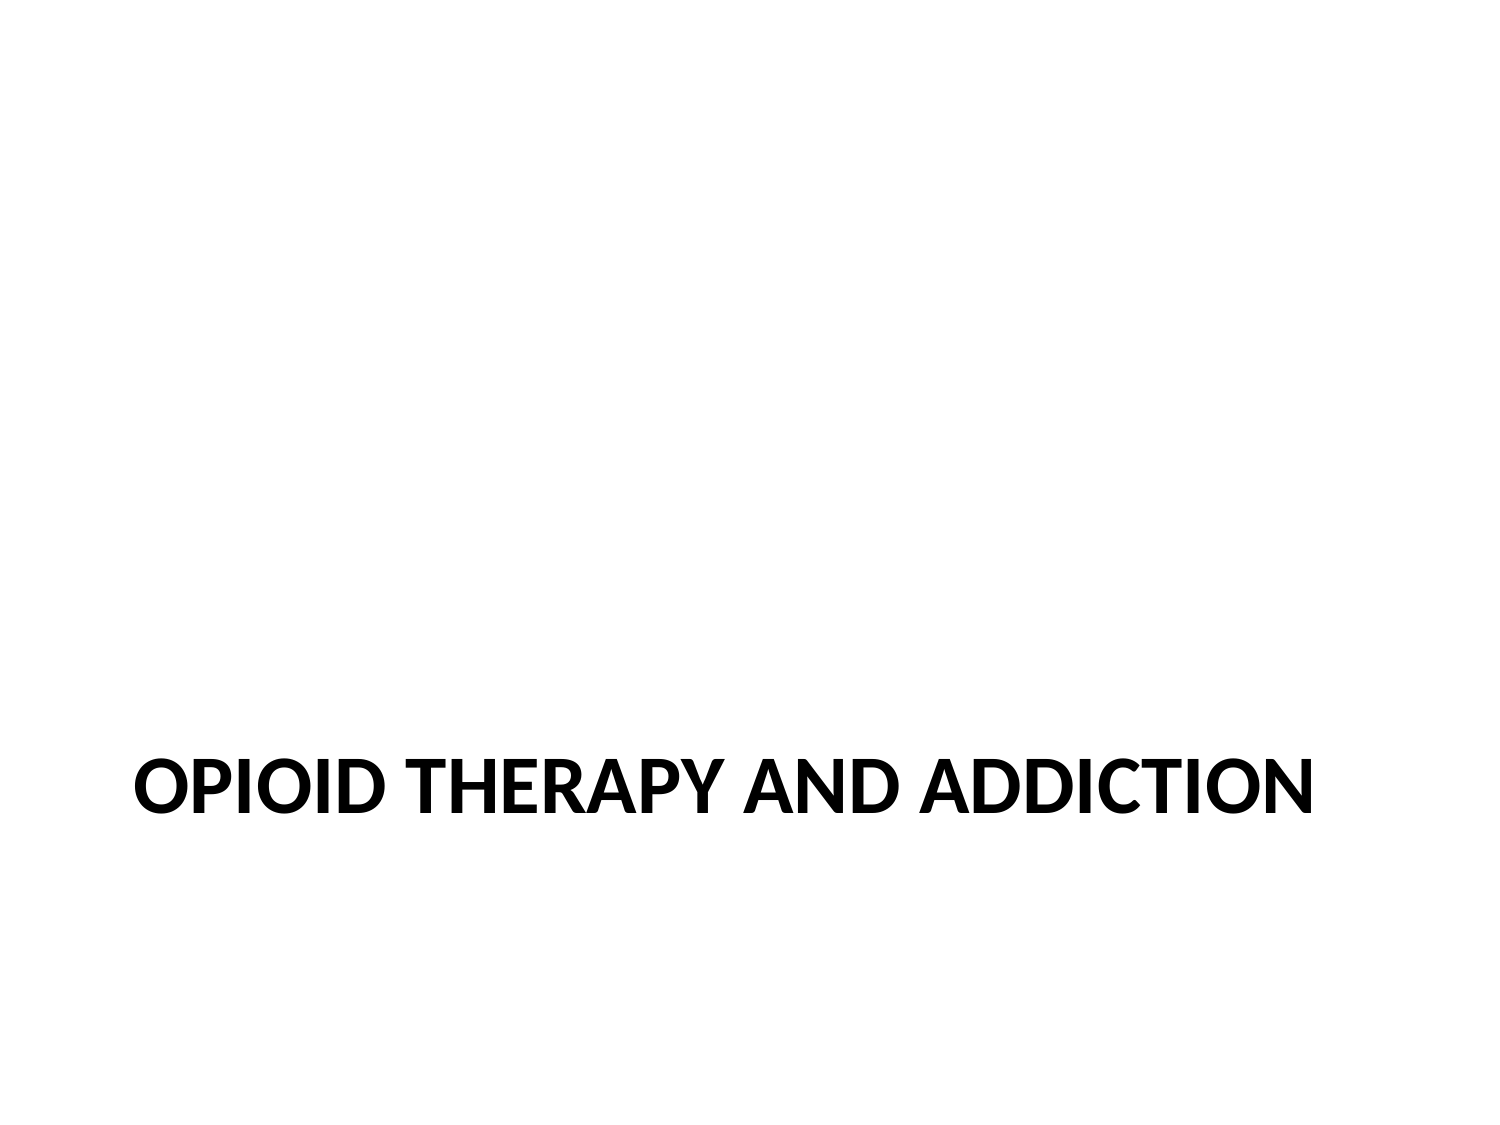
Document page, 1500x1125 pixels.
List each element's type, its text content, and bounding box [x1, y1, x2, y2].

title Opioid therapy and addiction [118, 722, 1394, 947]
